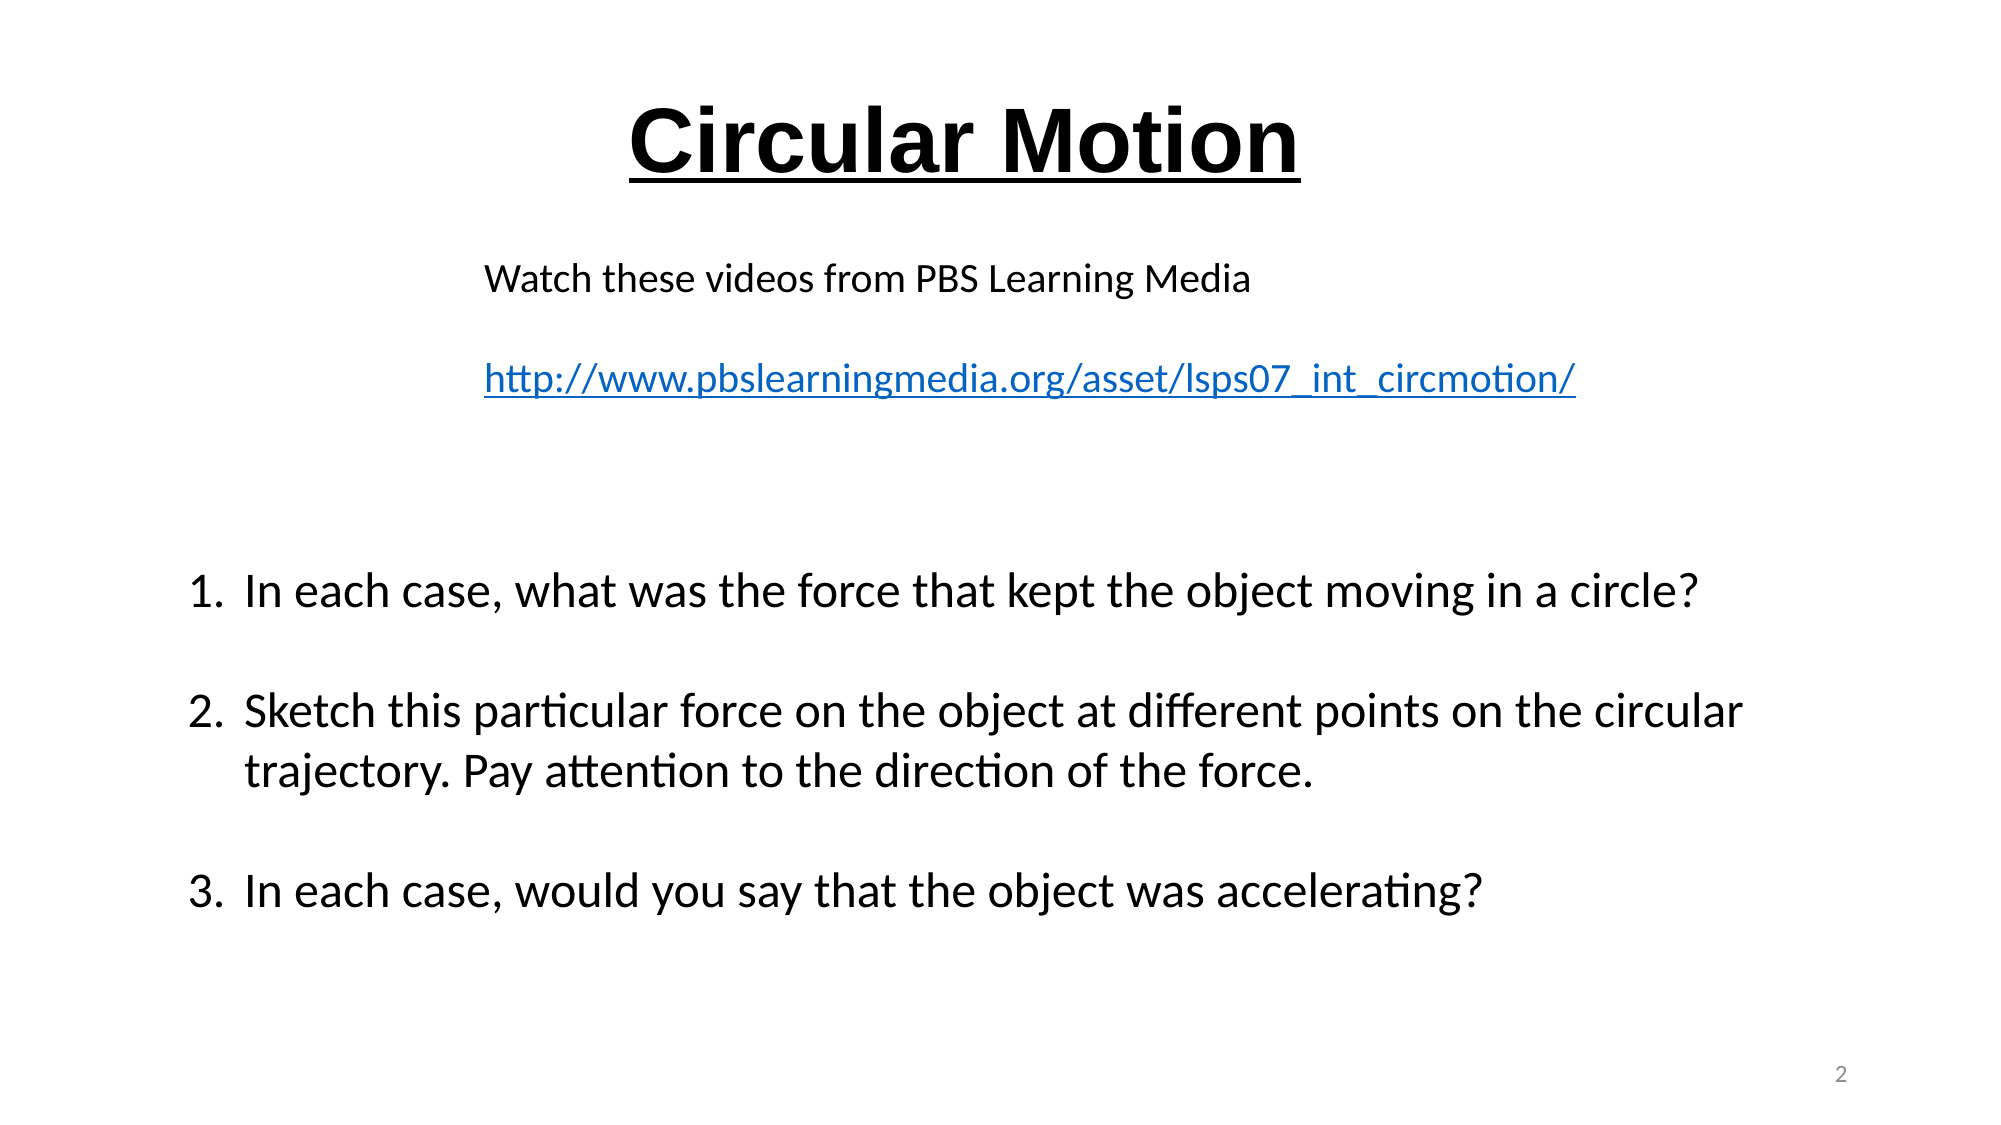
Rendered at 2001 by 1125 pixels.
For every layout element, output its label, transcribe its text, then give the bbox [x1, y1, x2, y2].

slide_number 2 [1412, 1042, 1863, 1103]
text_box Circular Motion [589, 81, 1340, 179]
text_box In each case, what was the force that kept the object moving in a circle? Sketch this particular force on the object at different points on the circular trajectory. Pay attention to the direction of the force. In each case, would you say that the object was accelerating? [173, 550, 1887, 925]
text_box Watch these videos from PBS Learning Media http://www.pbslearningmedia.org/asset/lsps07_int_circmotion/ [469, 243, 1591, 459]
